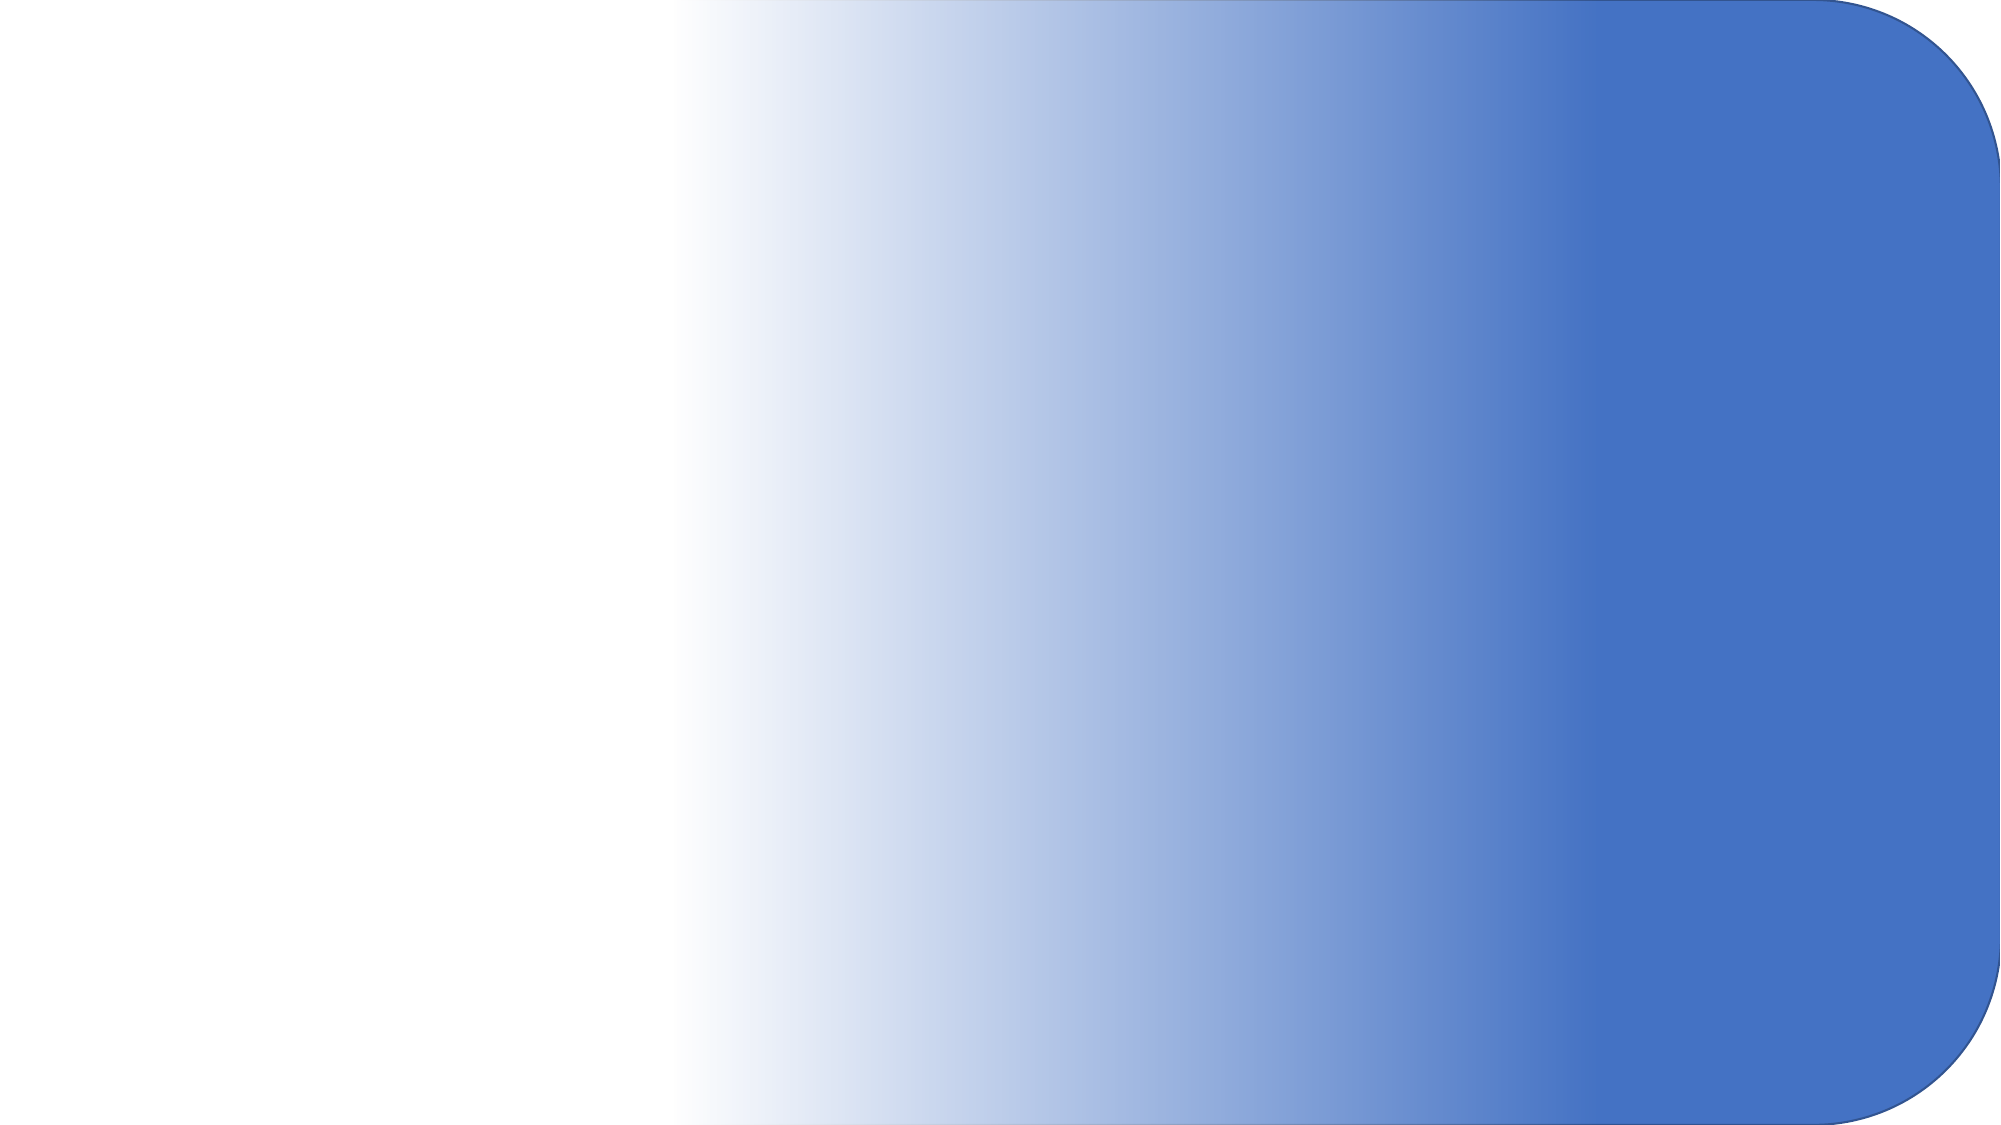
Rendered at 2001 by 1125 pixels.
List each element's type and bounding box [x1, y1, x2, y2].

text_box [0, 0, 1601, 1125]
text_box [1601, 0, 2000, 1125]
